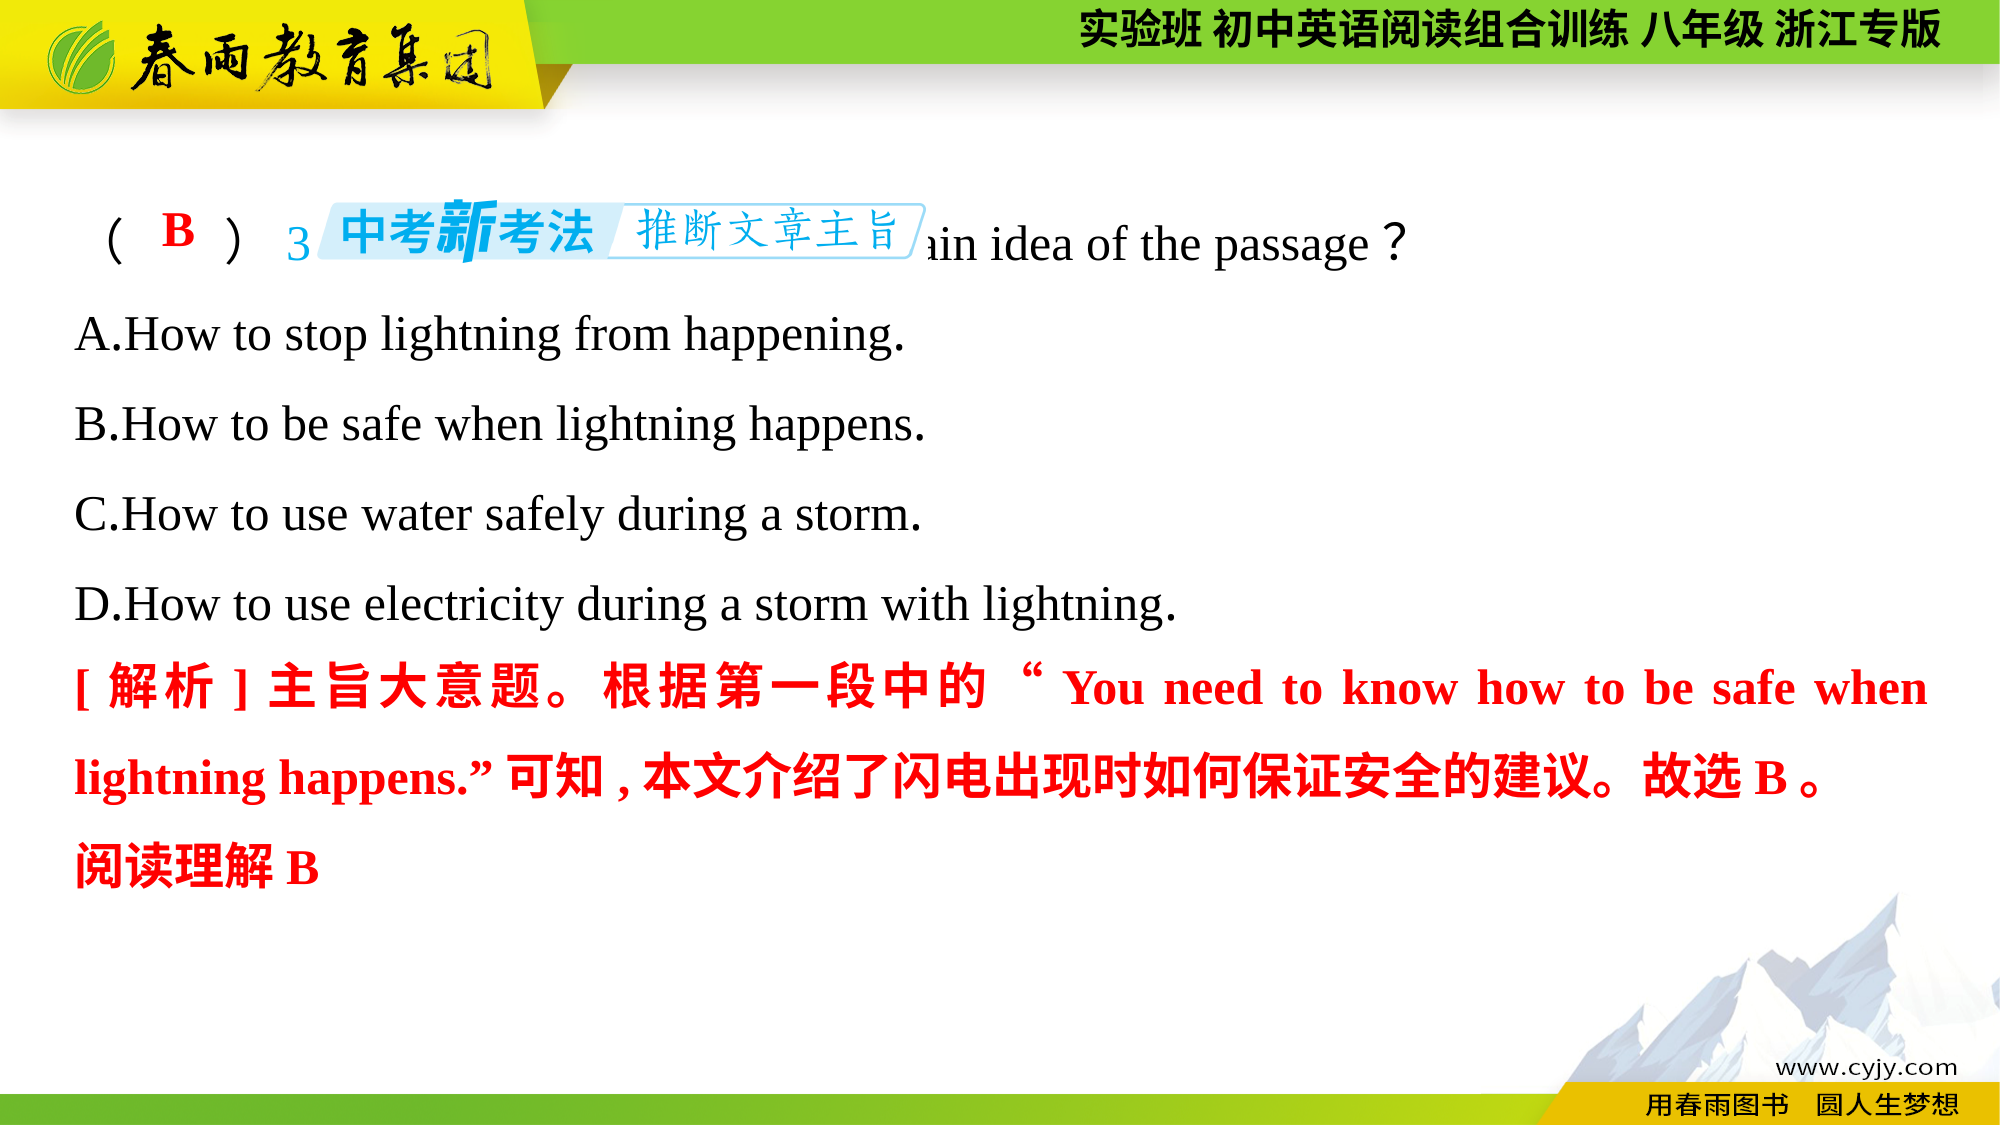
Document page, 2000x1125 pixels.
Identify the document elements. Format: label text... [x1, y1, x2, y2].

picture [0, 0, 2000, 1125]
list （ ）3. What’s the main idea of the passage？ A.How to stop lightning from happening. B.How to be safe when lightning happens. C.How to use water safely during a storm. D.How to use electricity during a storm with lightning. [59, 172, 1944, 616]
text_box B [147, 188, 211, 264]
text_box [解析]主旨大意题。根据第一段中的“You need to know how to be safe when lightning happens.”可知,本文介绍了闪电出现时如何保证安全的建议。故选B。 阅读理解B [59, 616, 1944, 902]
